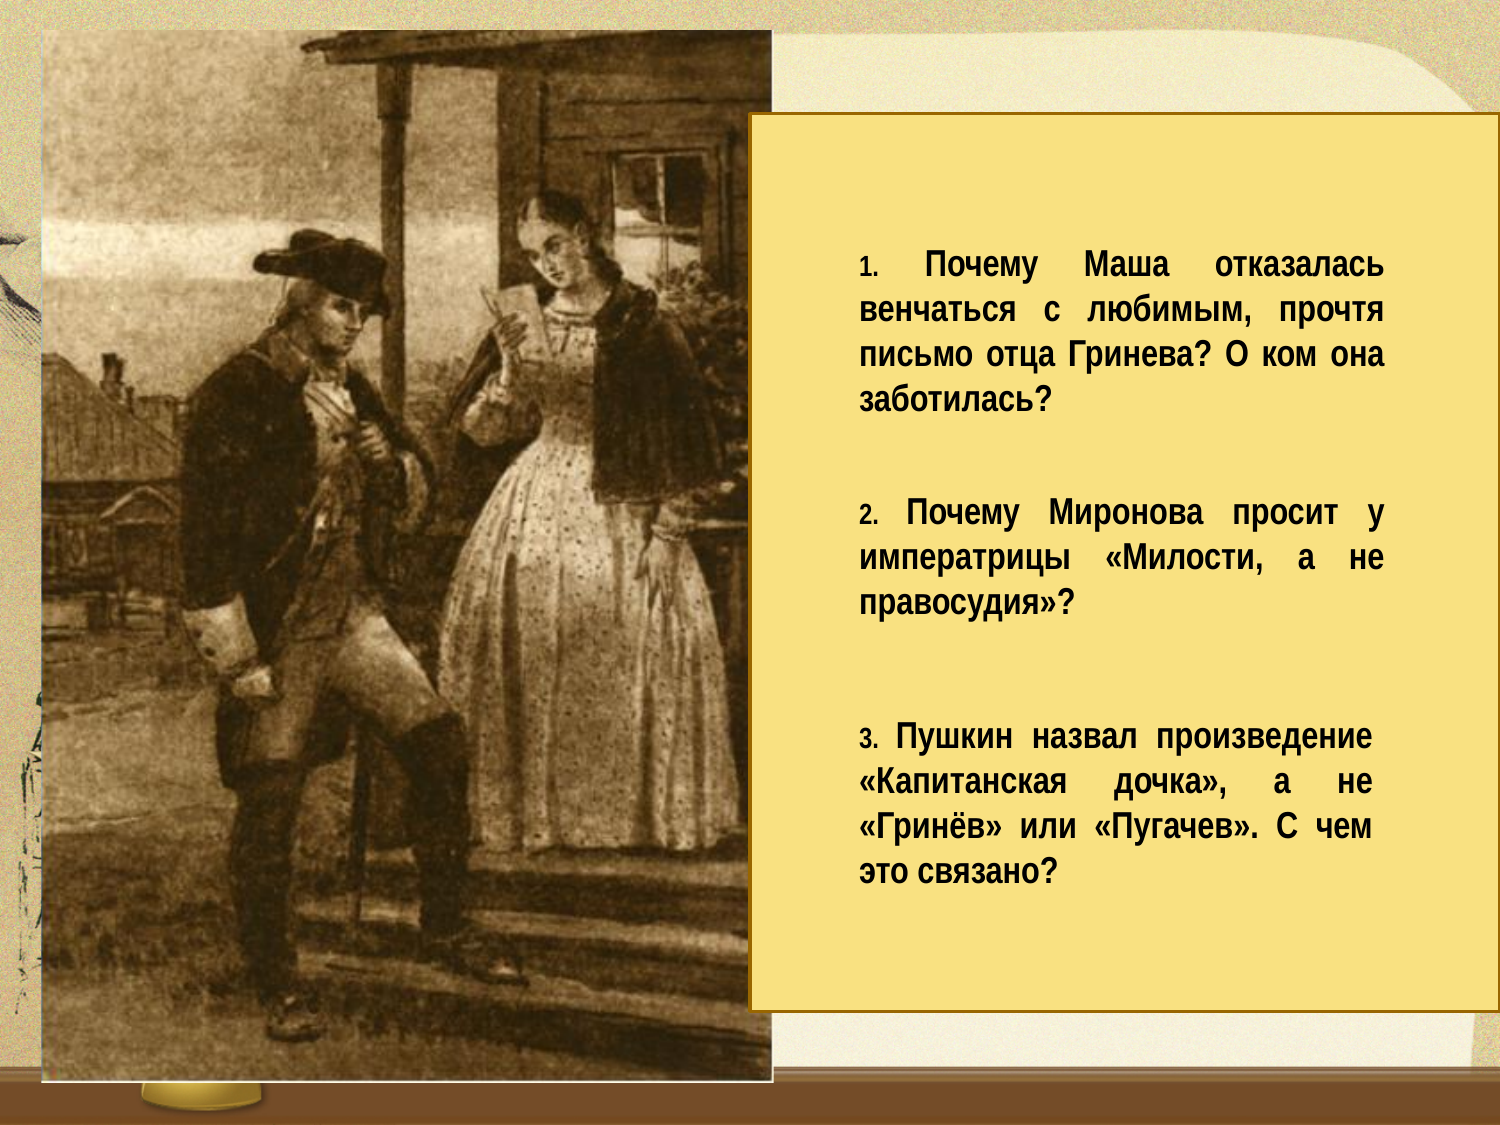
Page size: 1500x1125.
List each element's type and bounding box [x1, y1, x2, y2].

picture [40, 30, 775, 1083]
list [0, 0, 1500, 1125]
